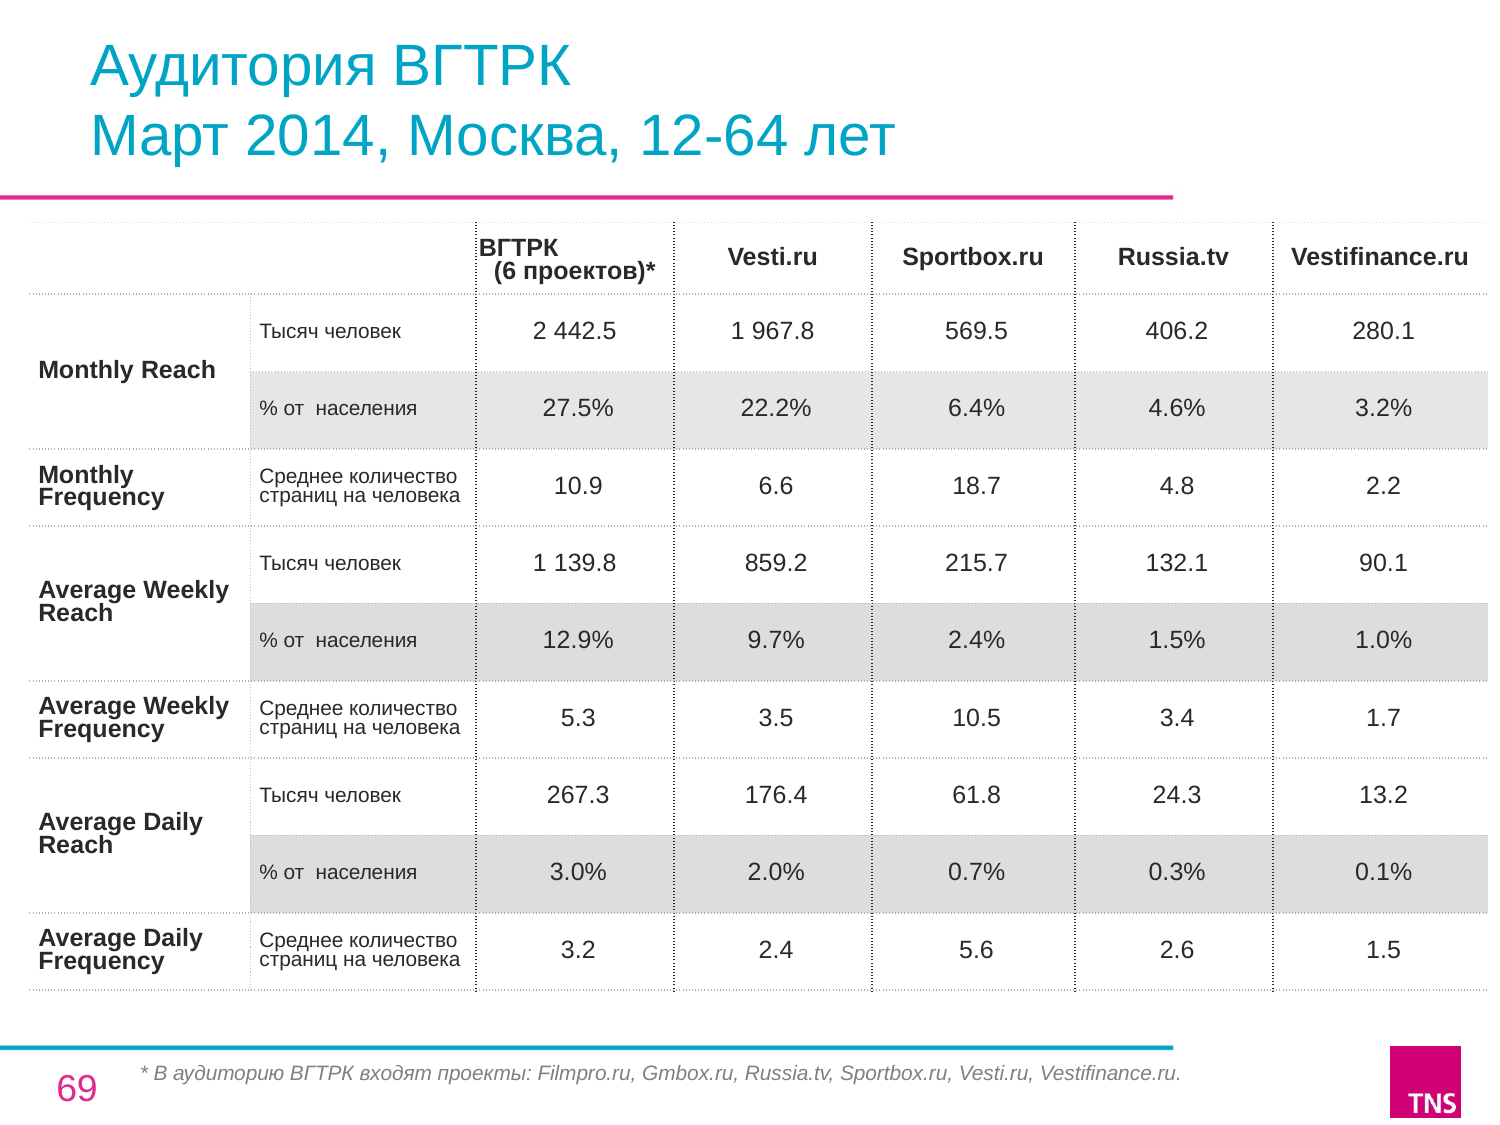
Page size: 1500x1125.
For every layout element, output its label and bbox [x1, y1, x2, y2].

slide_number [40, 1055, 392, 1125]
title [74, 8, 1476, 187]
table_header [29, 223, 1488, 294]
text_box [124, 1052, 1463, 1092]
table_cell [29, 294, 1488, 990]
picture [0, 0, 1500, 1125]
